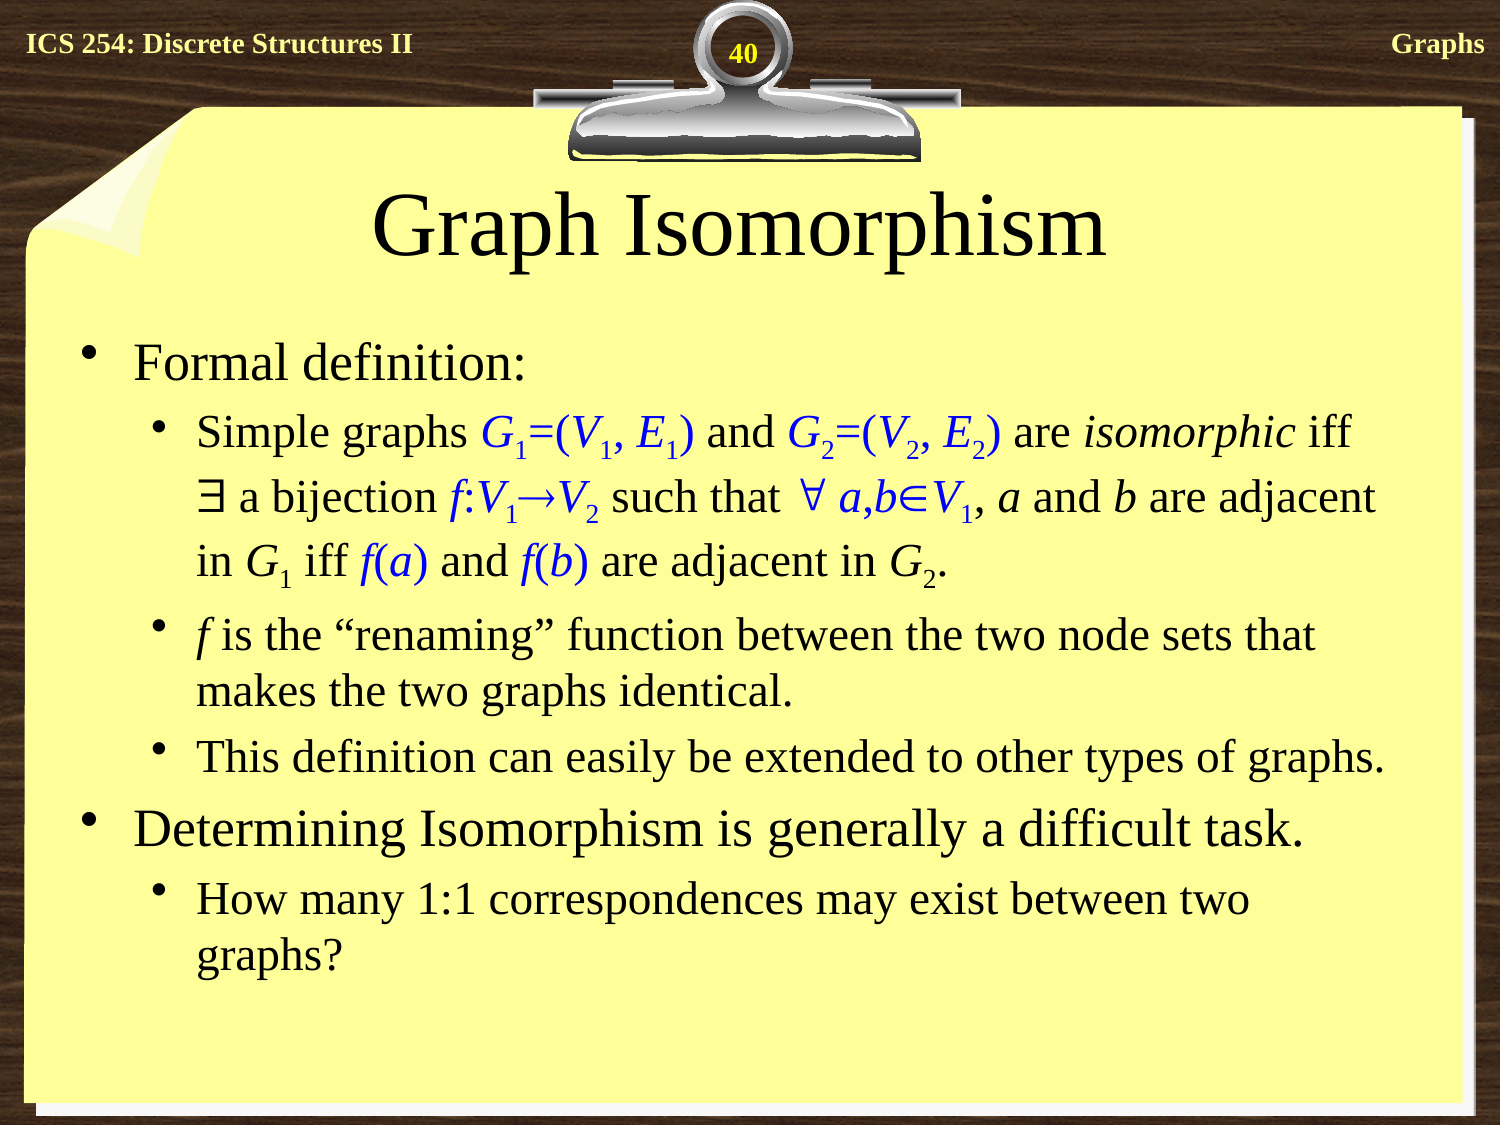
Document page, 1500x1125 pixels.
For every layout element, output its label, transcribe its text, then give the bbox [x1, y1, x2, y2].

picture [673, 84, 708, 89]
title Graph Isomorphism [77, 125, 1403, 313]
slide_number 40 [394, 18, 774, 84]
list Formal definition: Simple graphs G1=(V1, E1) and G2=(V2, E2) are isomorphic iff  a bijection f:V1V2 such that  a,bV1, a and b are adjacent in G1 iff f(a) and f(b) are adjacent in G2. f is the “renaming” function between the two node sets that makes the two graphs identical. This definition can easily be extended to other types of graphs. Determining Isomorphism is generally a difficult task. How many 1:1 correspondences may exist between two graphs? [64, 318, 1405, 1035]
picture [0, 0, 1500, 1125]
